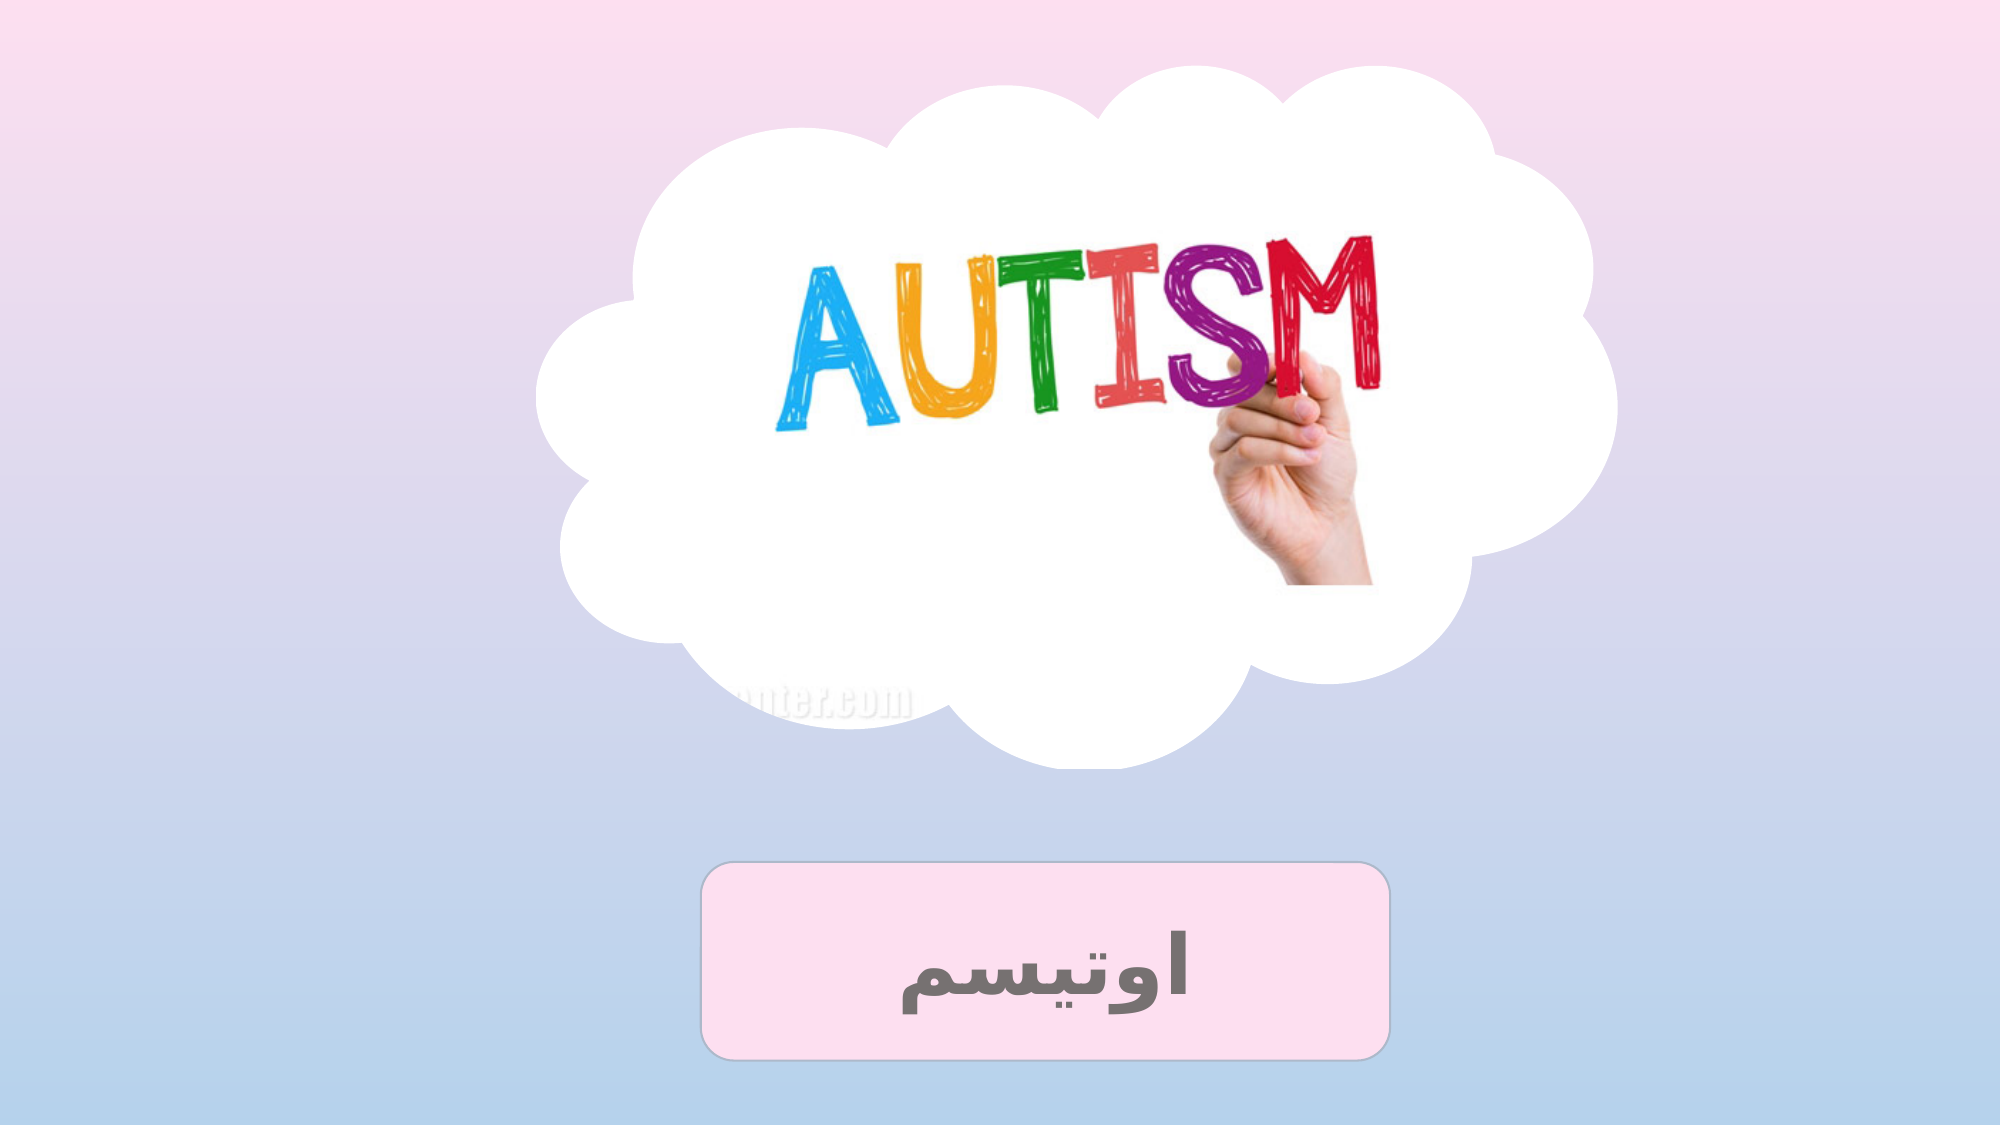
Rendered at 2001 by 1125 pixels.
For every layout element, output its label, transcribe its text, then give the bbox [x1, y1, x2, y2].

text_box اوتیسم [699, 860, 1392, 1062]
picture [536, 63, 1618, 769]
